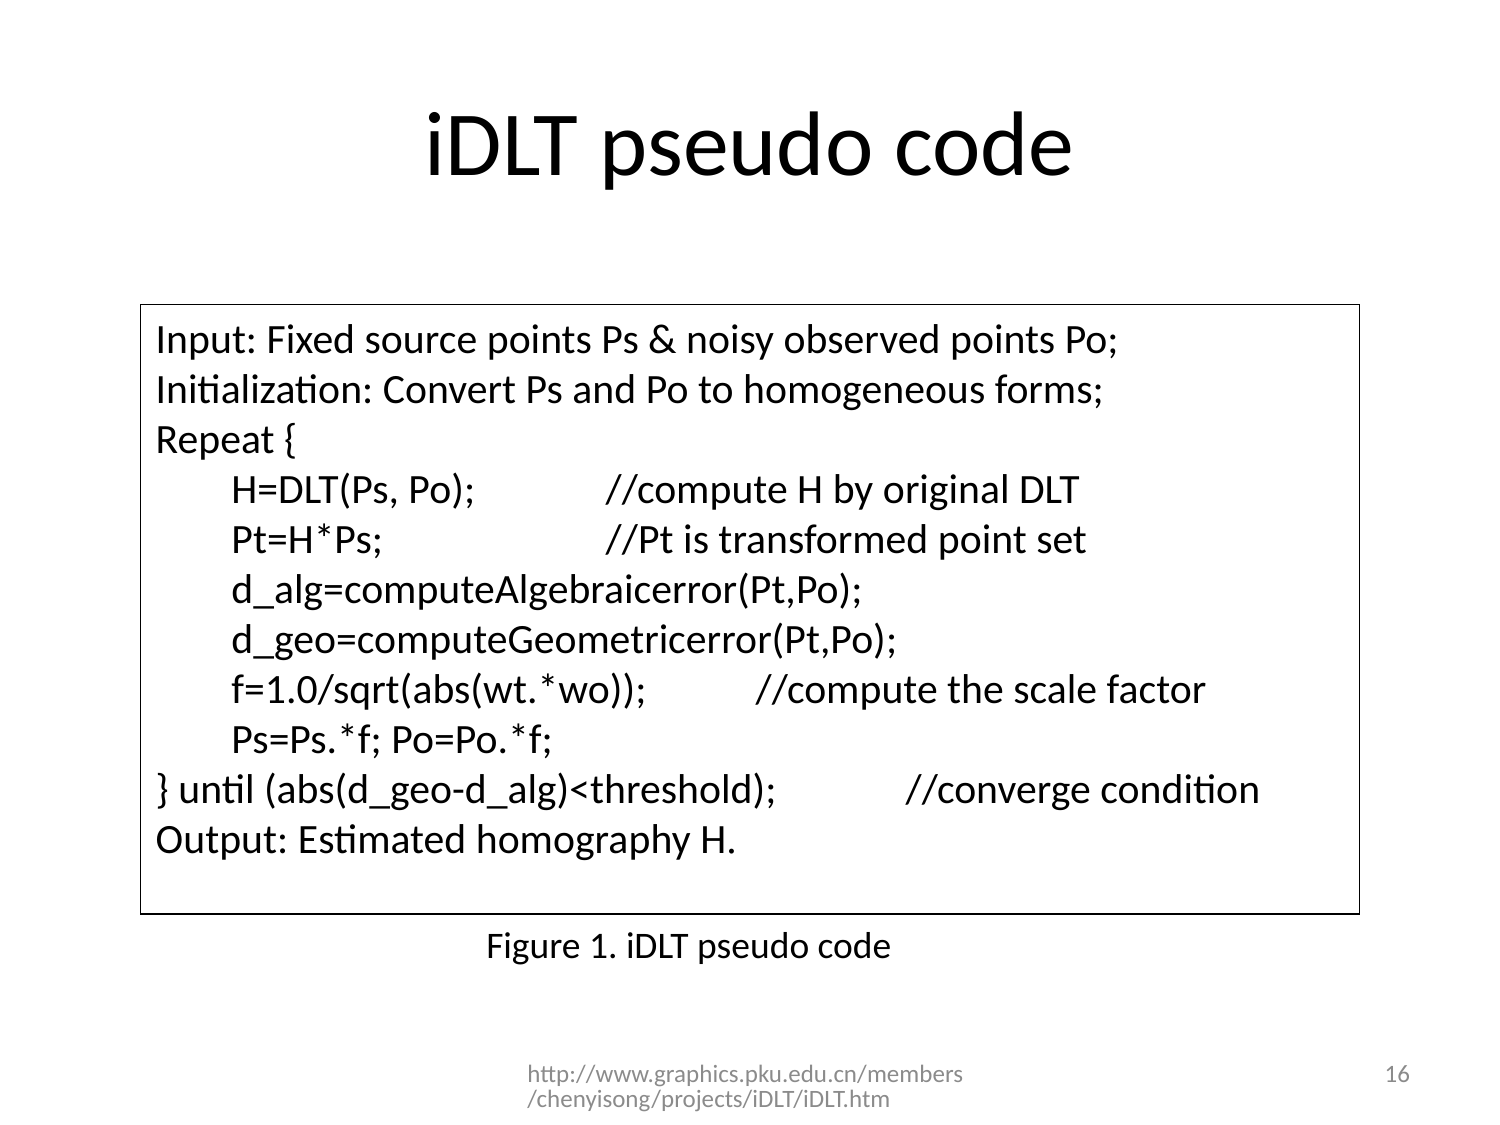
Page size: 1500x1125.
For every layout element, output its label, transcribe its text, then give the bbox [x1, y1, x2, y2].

footer http://www.graphics.pku.edu.cn/members/chenyisong/projects/iDLT/iDLT.htm [512, 1042, 988, 1103]
title iDLT pseudo code [75, 45, 1425, 233]
slide_number 16 [1074, 1042, 1425, 1103]
text_box Figure 1. iDLT pseudo code [471, 913, 907, 974]
text_box Input: Fixed source points Ps & noisy observed points Po; Initialization: Convert Ps and Po to homogeneous forms; Repeat { H=DLT(Ps, Po); //compute H by original DLT Pt=H*Ps; //Pt is transformed point set d_alg=computeAlgebraicerror(Pt,Po); d_geo=computeGeometricerror(Pt,Po); f=1.0/sqrt(abs(wt.*wo)); //compute the scale factor Ps=Ps.*f; Po=Po.*f; } until (abs(d_geo-d_alg)<threshold); //converge condition Output: Estimated homography H. [140, 304, 1360, 914]
